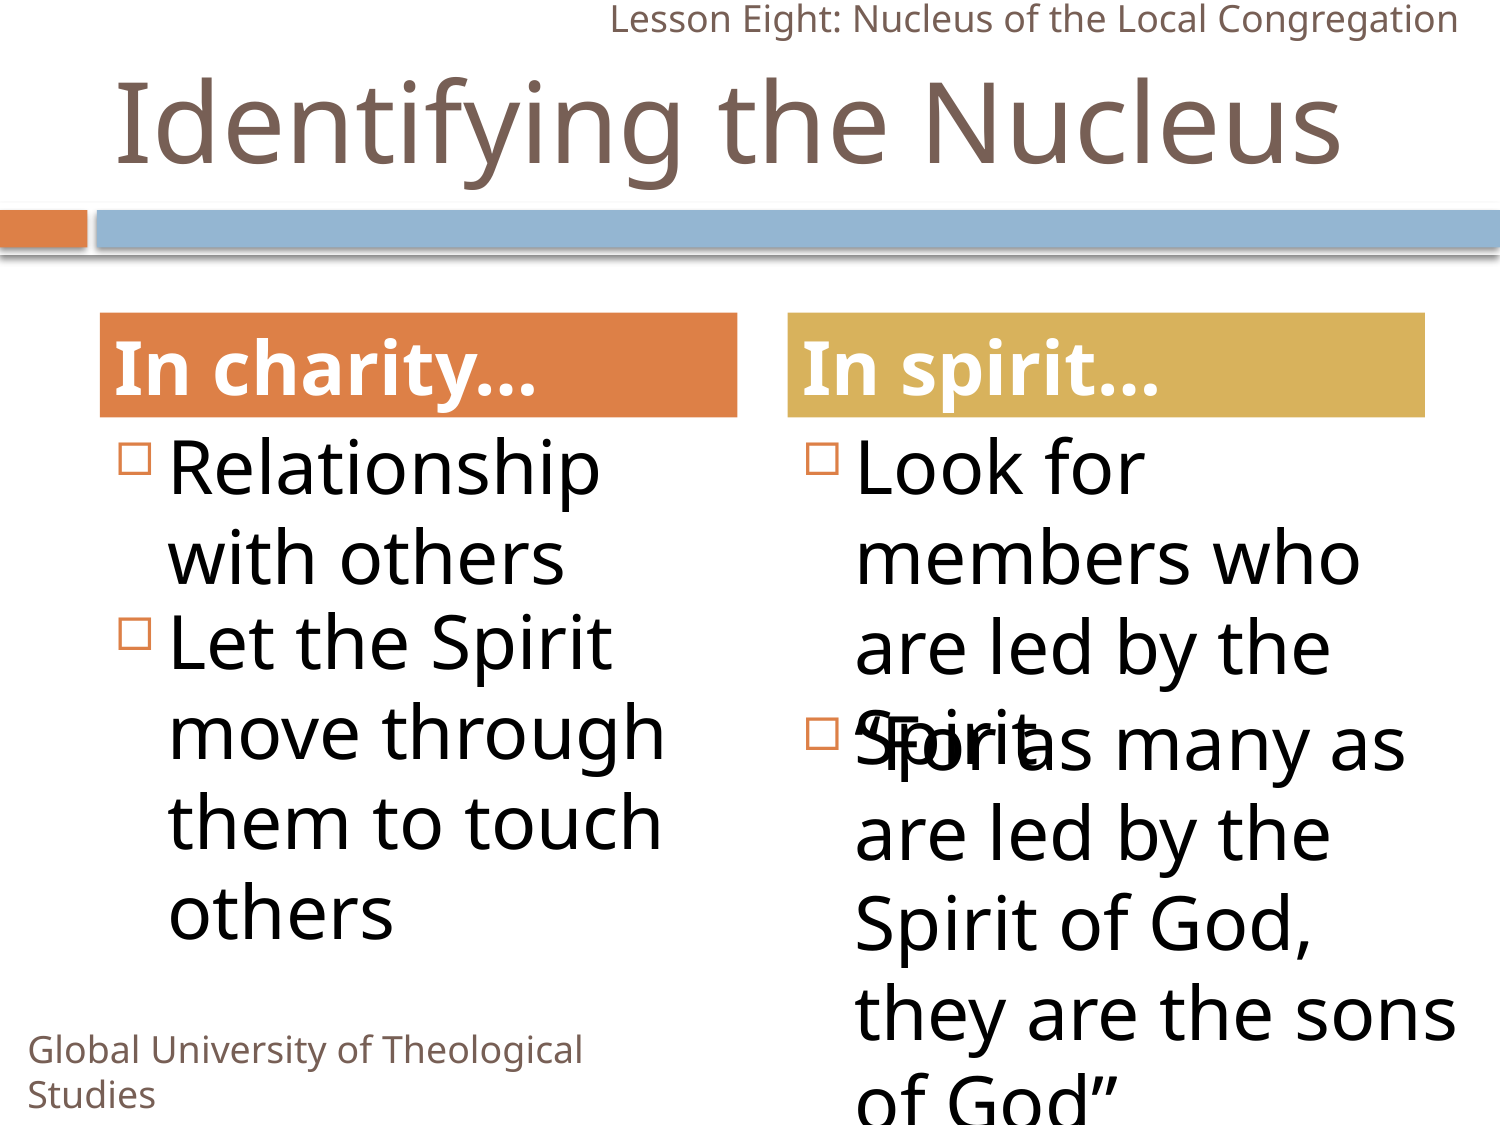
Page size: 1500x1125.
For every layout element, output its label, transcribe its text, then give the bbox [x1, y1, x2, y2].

list In spirit… [787, 312, 1425, 412]
list In charity… [99, 312, 738, 412]
text_box Look for members who are led by the Spirit [787, 412, 1425, 588]
text_box Global University of Theological Studies [12, 1018, 713, 1123]
text_box Let the Spirit move through them to touch others [99, 587, 738, 763]
title Identifying the Nucleus [99, 37, 1438, 200]
text_box Relationship with others [99, 412, 738, 587]
text_box Lesson Eight: Nucleus of the Local Congregation [512, 0, 1475, 48]
text_box “For as many as are led by the Spirit of God, they are the sons of God” [787, 687, 1475, 863]
